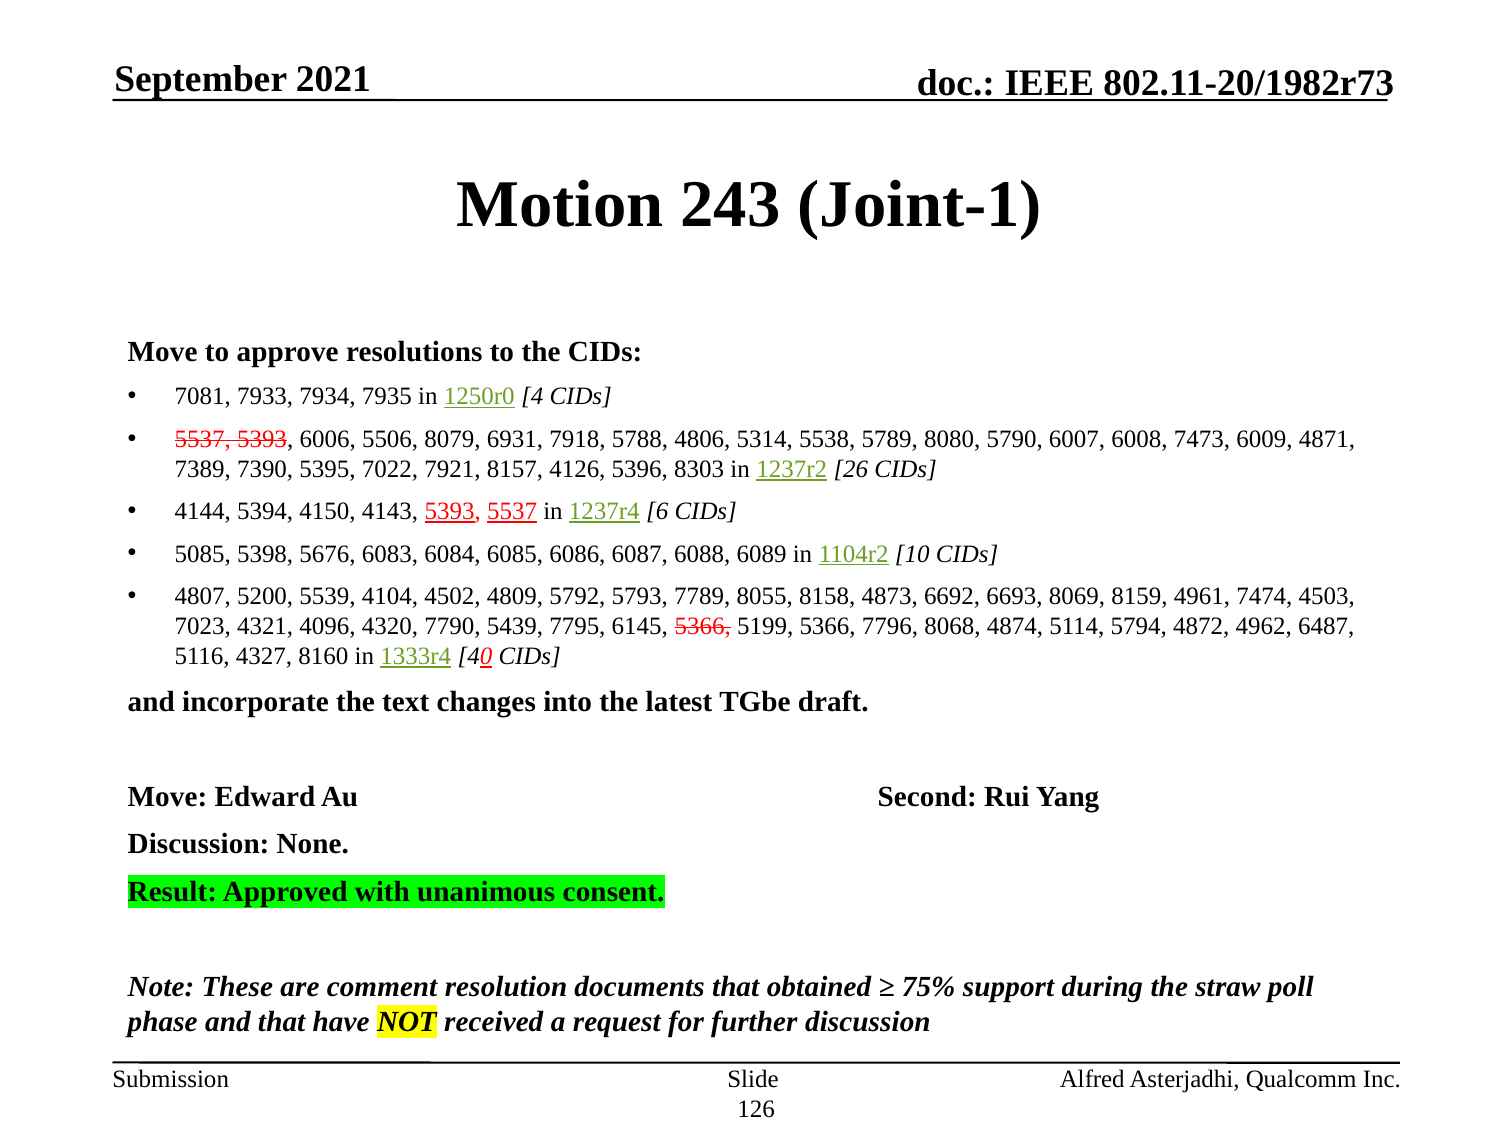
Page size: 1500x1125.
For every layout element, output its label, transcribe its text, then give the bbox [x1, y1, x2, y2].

footer Alfred Asterjadhi, Qualcomm Inc. [878, 1061, 1402, 1093]
slide_number Slide 126 [712, 1061, 800, 1123]
list Move to approve resolutions to the CIDs: 7081, 7933, 7934, 7935 in 1250r0 [4 CIDs] 5537, 5393, 6006, 5506, 8079, 6931, 7918, 5788, 4806, 5314, 5538, 5789, 8080, 5790, 6007, 6008, 7473, 6009, 4871, 7389, 7390, 5395, 7022, 7921, 8157, 4126, 5396, 8303 in 1237r2 [26 CIDs] 4144, 5394, 4150, 4143, 5393, 5537 in 1237r4 [6 CIDs] 5085, 5398, 5676, 6083, 6084, 6085, 6086, 6087, 6088, 6089 in 1104r2 [10 CIDs] 4807, 5200, 5539, 4104, 4502, 4809, 5792, 5793, 7789, 8055, 8158, 4873, 6692, 6693, 8069, 8159, 4961, 7474, 4503, 7023, 4321, 4096, 4320, 7790, 5439, 7795, 6145, 5366, 5199, 5366, 7796, 8068, 4874, 5114, 5794, 4872, 4962, 6487, 5116, 4327, 8160 in 1333r4 [40 CIDs] and incorporate the text changes into the latest TGbe draft. Move: Edward Au Second: Rui Yang Discussion: None. Result: Approved with unanimous consent. Note: These are comment resolution documents that obtained ≥ 75% support during the straw poll phase and that have NOT received a request for further discussion [112, 324, 1388, 1063]
title Motion 243 (Joint-1) [112, 112, 1388, 288]
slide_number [114, 54, 423, 100]
